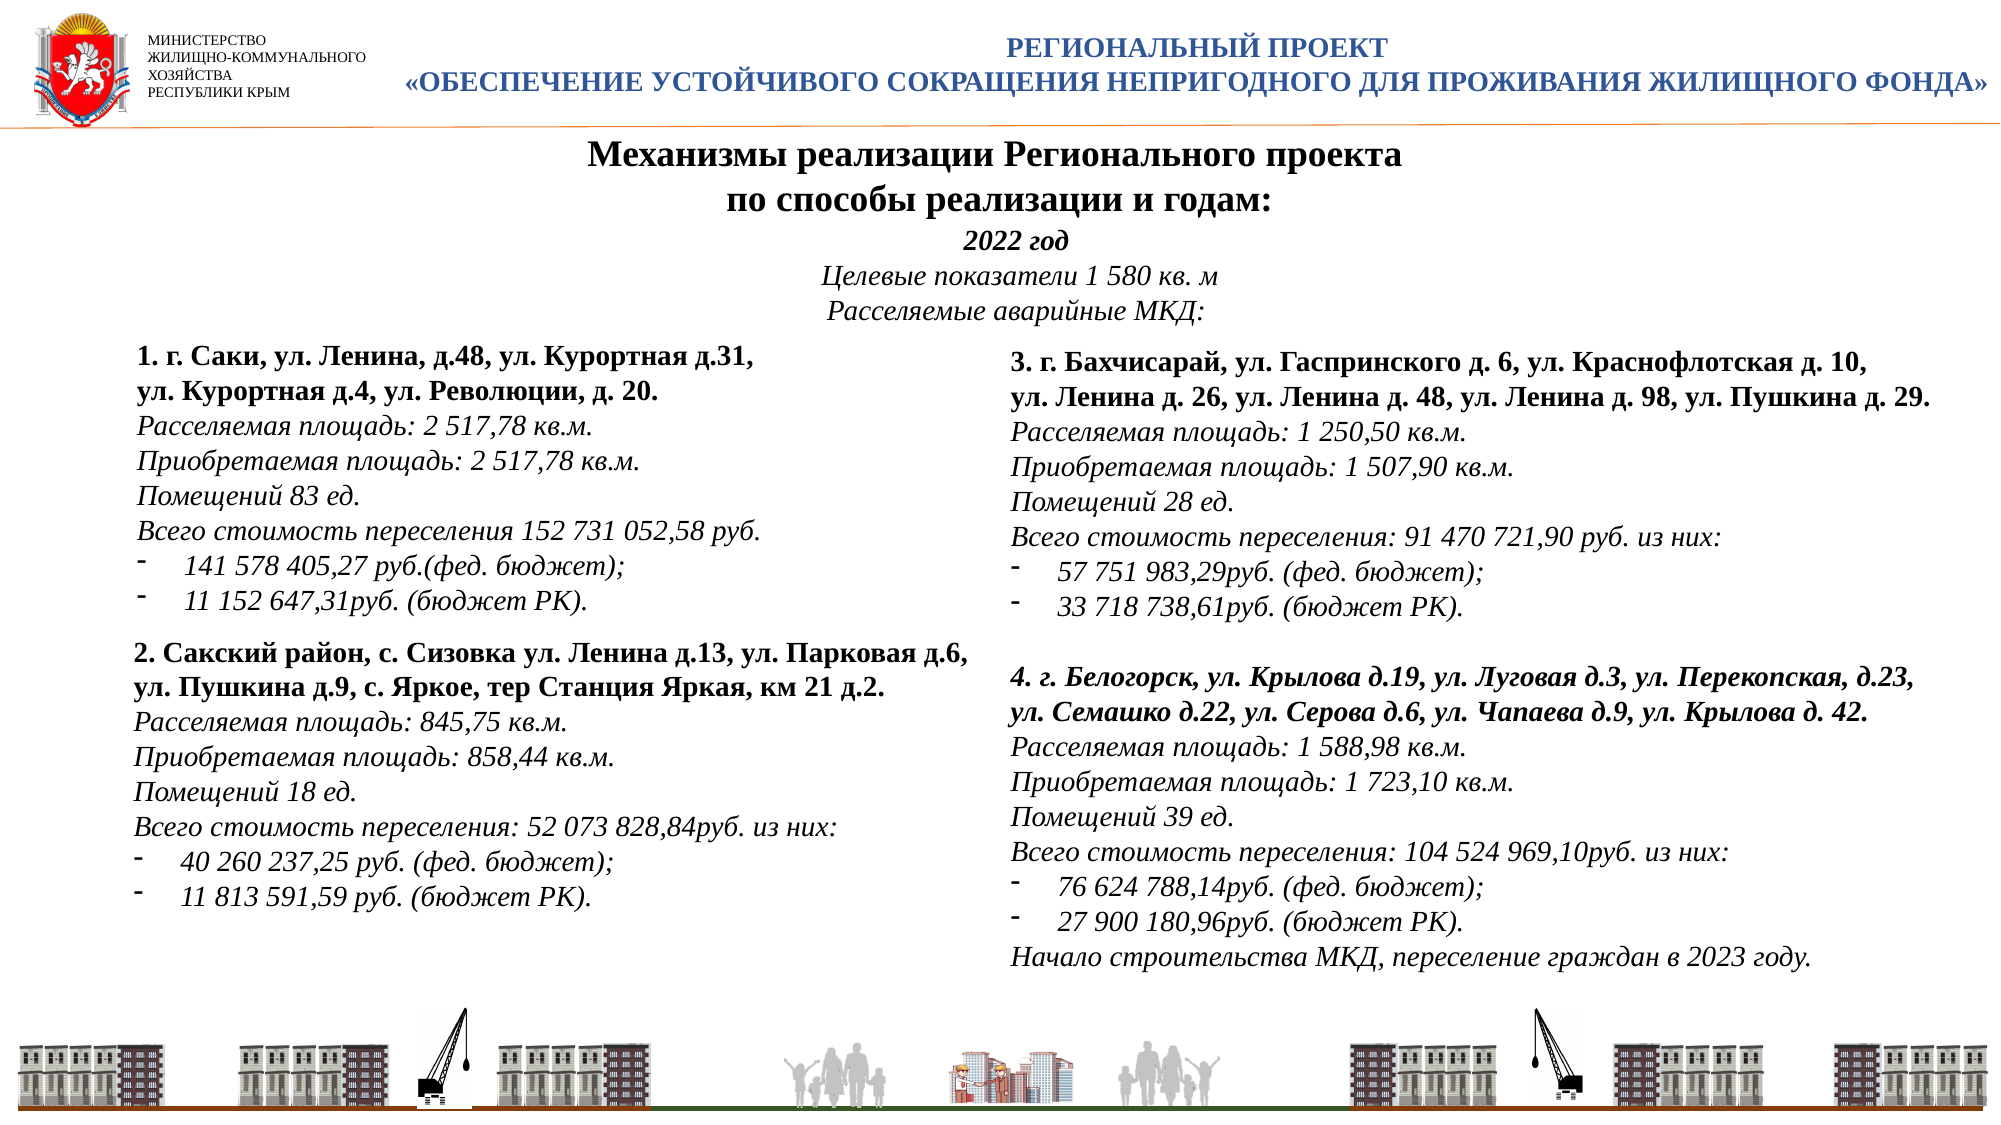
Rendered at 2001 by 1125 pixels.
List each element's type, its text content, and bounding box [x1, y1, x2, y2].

text_box 1. г. Саки, ул. Ленина, д.48, ул. Курортная д.31, ул. Курортная д.4, ул. Революции, д. 20. Расселяемая площадь: 2 517,78 кв.м. Приобретаемая площадь: 2 517,78 кв.м. Помещений 83 ед. Всего стоимость переселения 152 731 052,58 руб. 141 578 405,27 руб.(фед. бюджет); 11 152 647,31руб. (бюджет РК). [122, 328, 953, 624]
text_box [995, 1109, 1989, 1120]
text_box 2. Сакский район, с. Сизовка ул. Ленина д.13, ул. Парковая д.6, ул. Пушкина д.9, с. Яркое, тер Станция Яркая, км 21 д.2. Расселяемая площадь: 845,75 кв.м. Приобретаемая площадь: 858,44 кв.м. Помещений 18 ед. Всего стоимость переселения: 52 073 828,84руб. из них: 40 260 237,25 руб. (фед. бюджет); 11 813 591,59 руб. (бюджет РК). [118, 590, 993, 920]
picture [1612, 1043, 1765, 1108]
picture [31, 10, 133, 130]
picture [1833, 1043, 1989, 1110]
picture [1349, 1043, 1498, 1108]
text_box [133, 123, 2000, 129]
picture [1529, 1007, 1584, 1104]
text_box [0, 123, 31, 129]
picture [1117, 1040, 1220, 1106]
text_box РЕГИОНАЛЬНЫЙ ПРОЕКТ «ОБЕСПЕЧЕНИЕ УСТОЙЧИВОГО СОКРАЩЕНИЯ НЕПРИГОДНОГО ДЛЯ ПРОЖИВАНИЯ ЖИЛИЩНОГО ФОНДА» [365, 21, 2000, 105]
text_box Механизмы реализации Регионального проекта по способы реализации и годам: [547, 129, 1453, 227]
picture [784, 1041, 887, 1108]
text_box 3. г. Бахчисарай, ул. Гаспринского д. 6, ул. Краснофлотская д. 10, ул. Ленина д. 26, ул. Ленина д. 48, ул. Ленина д. 98, ул. Пушкина д. 29. Расселяемая площадь: 1 250,50 кв.м. Приобретаемая площадь: 1 507,90 кв.м. Помещений 28 ед. Всего стоимость переселения: 91 470 721,90 руб. из них: 57 751 983,29руб. (фед. бюджет); 33 718 738,61руб. (бюджет РК). 4. г. Белогорск, ул. Крылова д.19, ул. Луговая д.3, ул. Перекопская, д.23, ул. Семашко д.22, ул. Серова д.6, ул. Чапаева д.9, ул. Крылова д. 42. Расселяемая площадь: 1 588,98 кв.м. Приобретаемая площадь: 1 723,10 кв.м. Помещений 39 ед. Всего стоимость переселения: 104 524 969,10руб. из них: 76 624 788,14руб. (фед. бюджет); 27 900 180,96руб. (бюджет РК). Начало строительства МКД, переселение граждан в 2023 году. [995, 335, 1989, 1108]
picture [17, 1043, 165, 1108]
picture [238, 1043, 390, 1108]
picture [496, 1043, 651, 1108]
picture [922, 1043, 1109, 1108]
text_box МИНИСТЕРСТВО ЖИЛИЩНО-КОММУНАЛЬНОГО ХОЗЯЙСТВА РЕСПУБЛИКИ КРЫМ [133, 23, 393, 109]
picture [417, 1007, 472, 1109]
text_box 2022 год Целевые показатели 1 580 кв. м Расселяемые аварийные МКД: [626, 214, 1414, 334]
